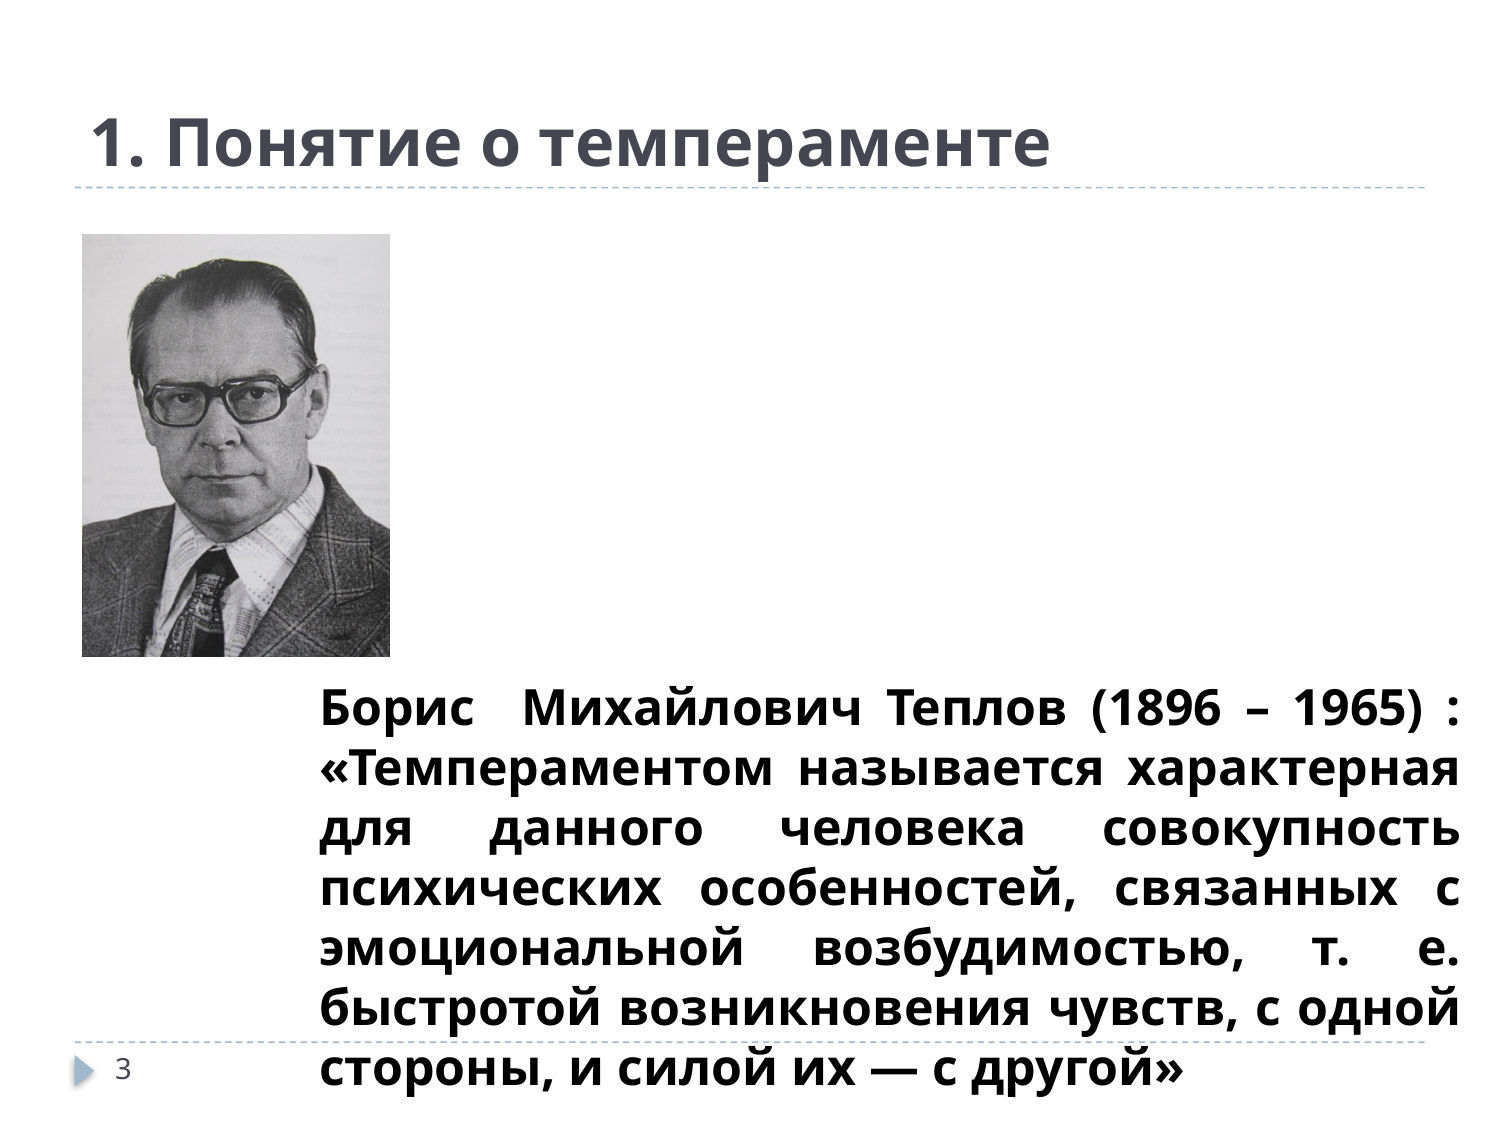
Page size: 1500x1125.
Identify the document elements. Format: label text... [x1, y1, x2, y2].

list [81, 234, 390, 657]
title 1. Понятие о темпераменте [75, 24, 1425, 188]
slide_number 3 [100, 1042, 304, 1103]
text_box Борис Михайлович Теплов (1896 – 1965) : «Темпераментом называется характерная для данного человека совокупность психических особенно­стей, связанных с эмоциональной возбудимостью, т. е. быстротой возникновения чувств, с одной стороны, и силой их — с другой» [304, 667, 1477, 1103]
